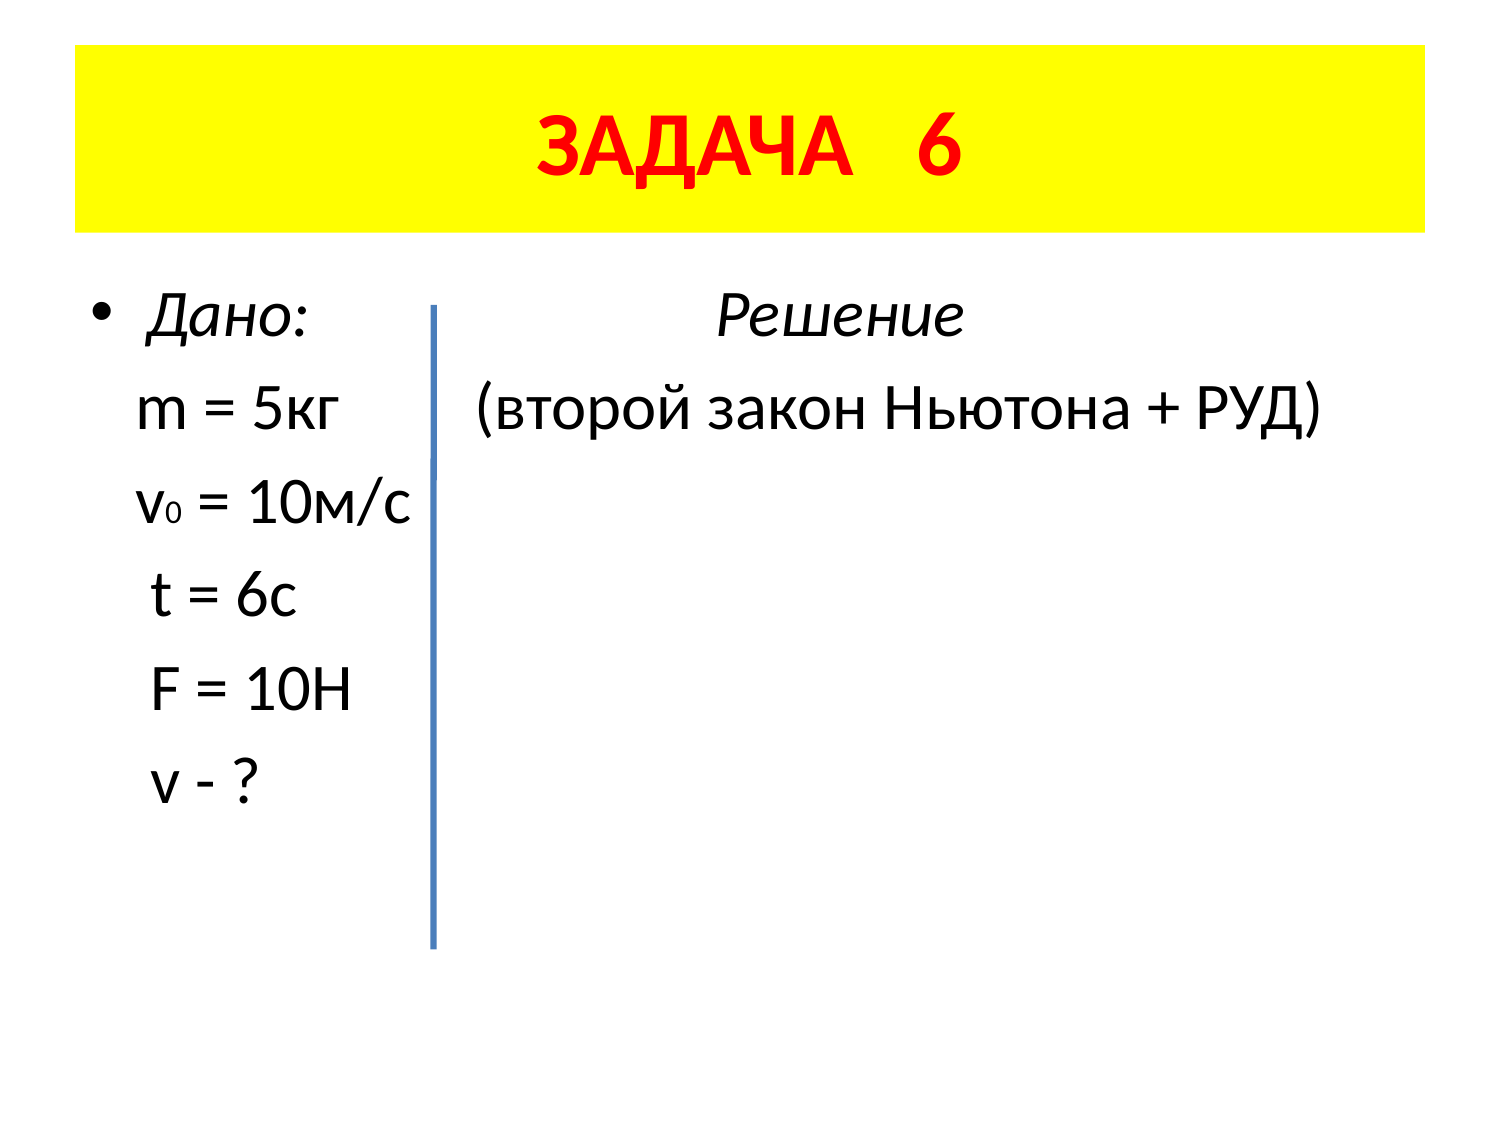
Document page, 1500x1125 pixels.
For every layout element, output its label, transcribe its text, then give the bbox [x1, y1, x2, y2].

list Дано: Решение m = 5кг (второй закон Ньютона + РУД) v0 = 10м/с t = 6c F = 10H v - ? [75, 262, 1425, 1005]
title ЗАДАЧА 6 [75, 45, 1425, 233]
